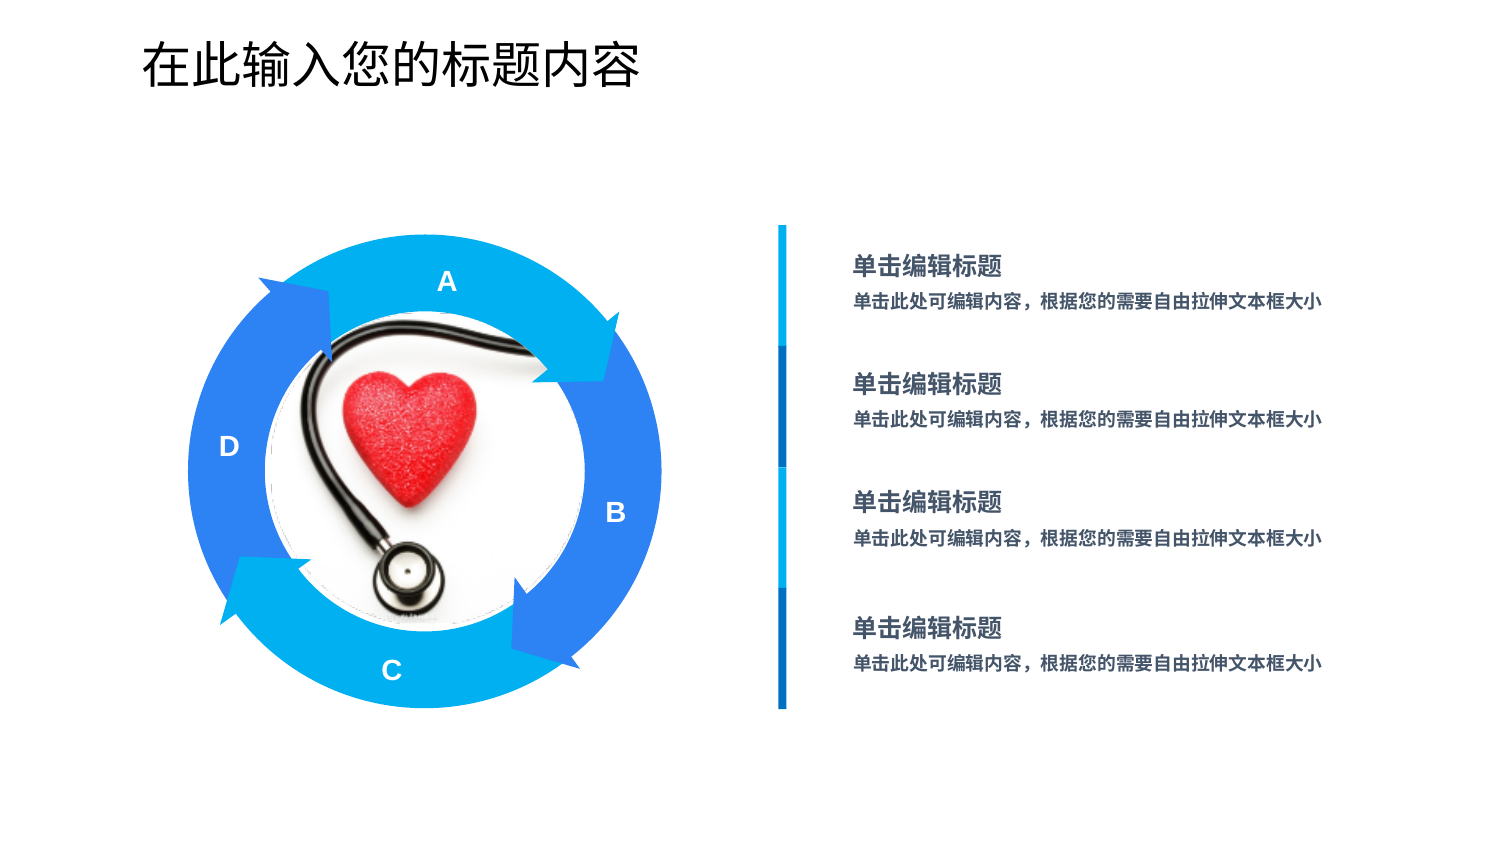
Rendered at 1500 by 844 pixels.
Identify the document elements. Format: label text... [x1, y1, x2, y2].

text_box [187, 234, 662, 709]
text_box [778, 225, 787, 710]
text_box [852, 249, 1394, 313]
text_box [852, 486, 1351, 550]
text_box 在此输入您的标题内容 [125, 26, 740, 102]
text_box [852, 612, 1382, 675]
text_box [852, 367, 1394, 431]
